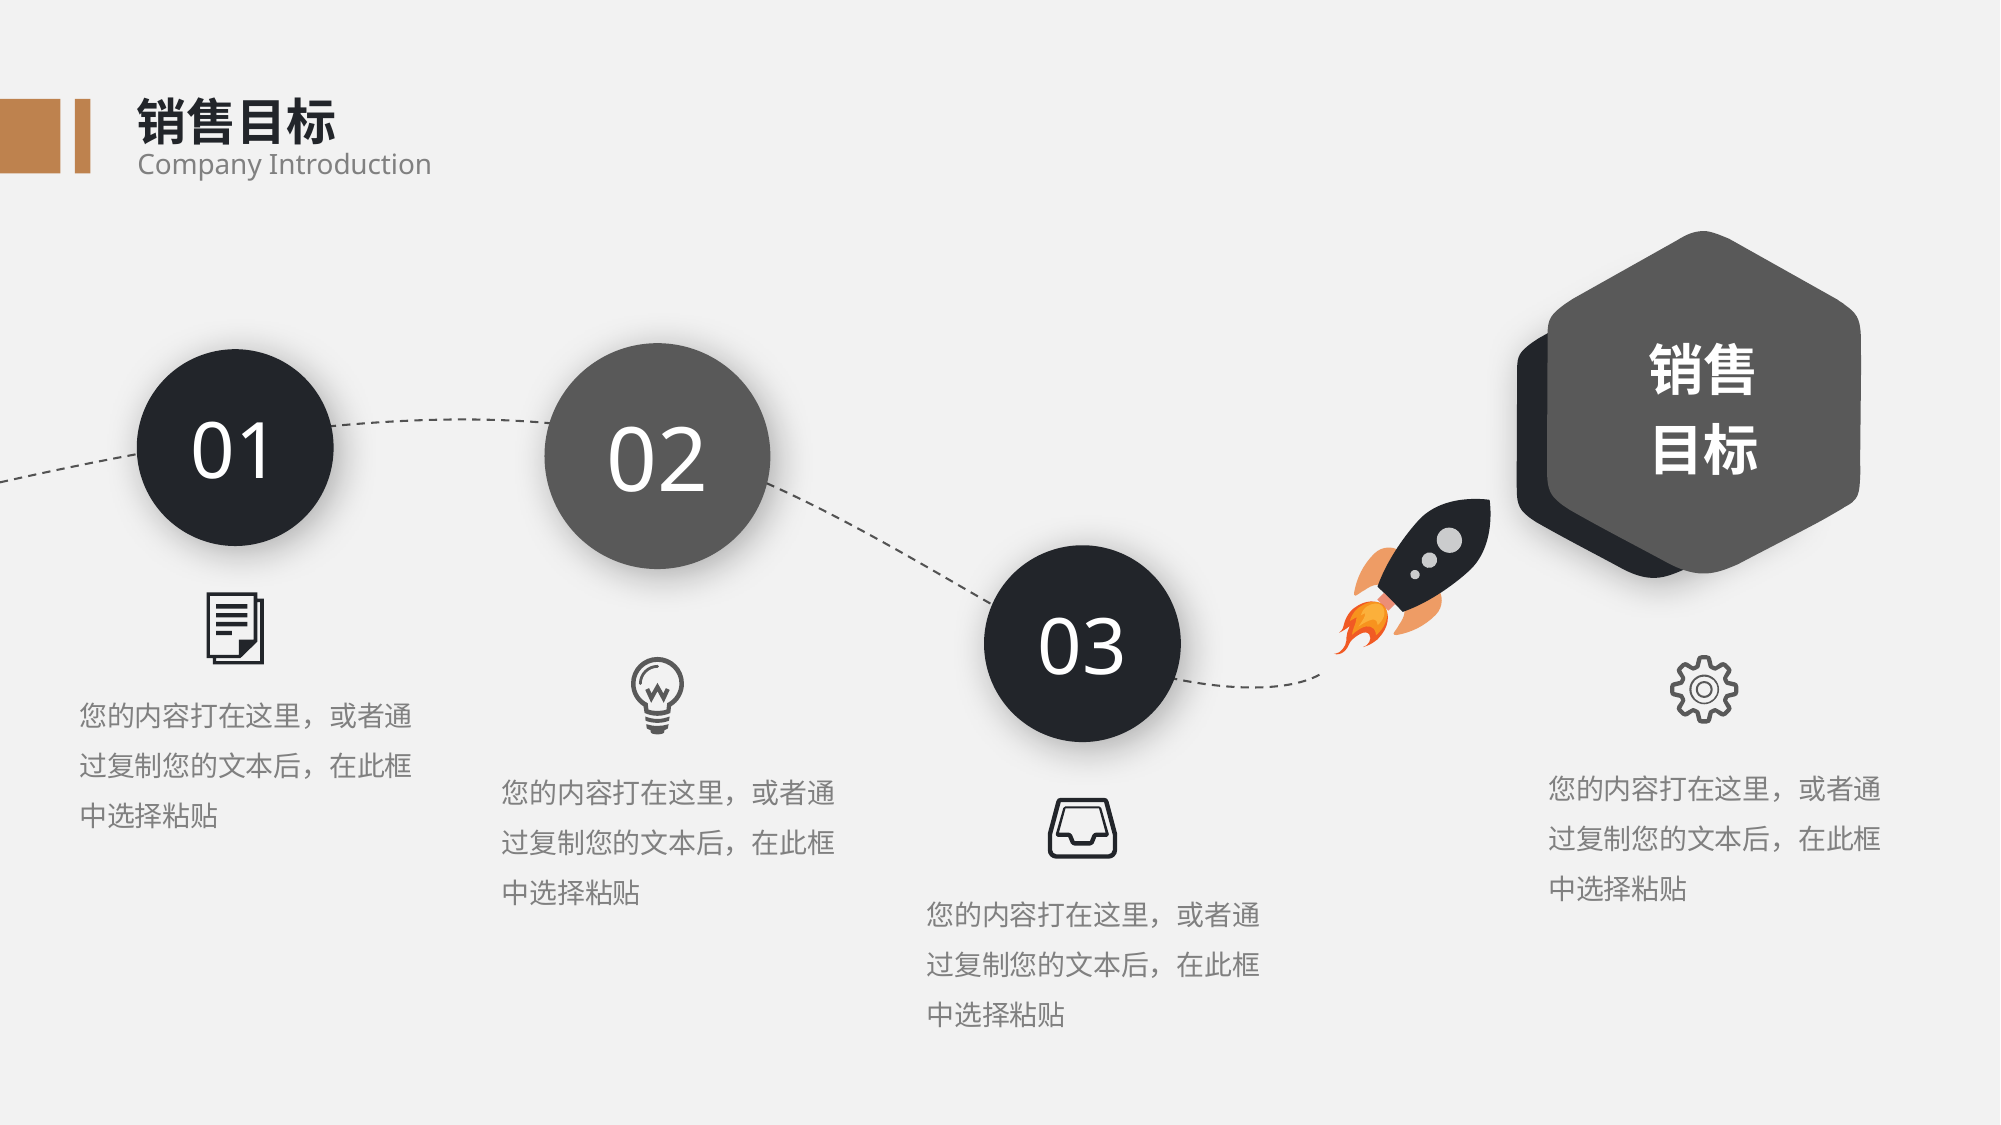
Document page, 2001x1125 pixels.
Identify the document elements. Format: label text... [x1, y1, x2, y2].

text_box 您的内容打在这里，或者通过复制您的文本后，在此框中选择粘贴 [49, 681, 453, 864]
text_box 销售 目标 [1584, 313, 1824, 489]
text_box [206, 592, 264, 665]
text_box [1207, 658, 1322, 689]
text_box 03 [984, 545, 1181, 743]
text_box [1547, 231, 1862, 574]
text_box [646, 724, 669, 735]
text_box 您的内容打在这里，或者通过复制您的文本后，在此框中选择粘贴 [896, 880, 1300, 1063]
text_box [631, 656, 684, 716]
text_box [1669, 655, 1739, 724]
text_box [645, 716, 670, 723]
text_box [335, 418, 574, 566]
text_box [721, 496, 980, 624]
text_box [1047, 797, 1118, 859]
text_box 您的内容打在这里，或者通过复制您的文本后，在此框中选择粘贴 [471, 758, 875, 941]
text_box 02 [544, 343, 771, 570]
text_box 01 [136, 349, 334, 547]
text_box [119, 83, 643, 189]
text_box [0, 456, 130, 502]
text_box [1516, 333, 1683, 578]
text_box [1324, 511, 1511, 651]
text_box 您的内容打在这里，或者通过复制您的文本后，在此框中选择粘贴 [1518, 754, 1922, 937]
